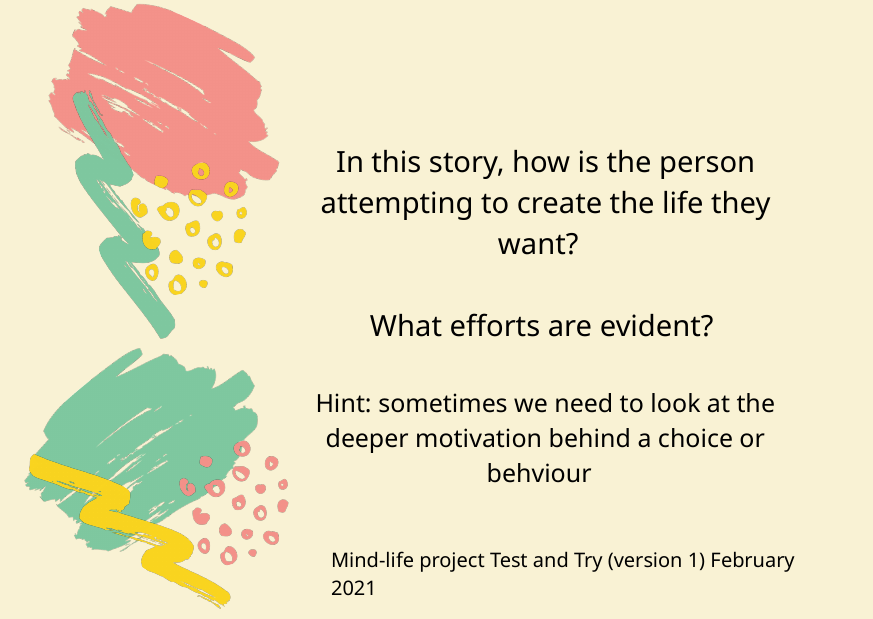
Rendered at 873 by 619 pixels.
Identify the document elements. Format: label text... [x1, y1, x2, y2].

text_box Mind-life project Test and Try (version 1) February 2021 [331, 543, 812, 600]
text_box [0, 0, 319, 619]
text_box In this story, how is the person attempting to create the life they want? What efforts are evident? Hint: sometimes we need to look at the deeper motivation behind a choice or behviour [323, 137, 781, 488]
